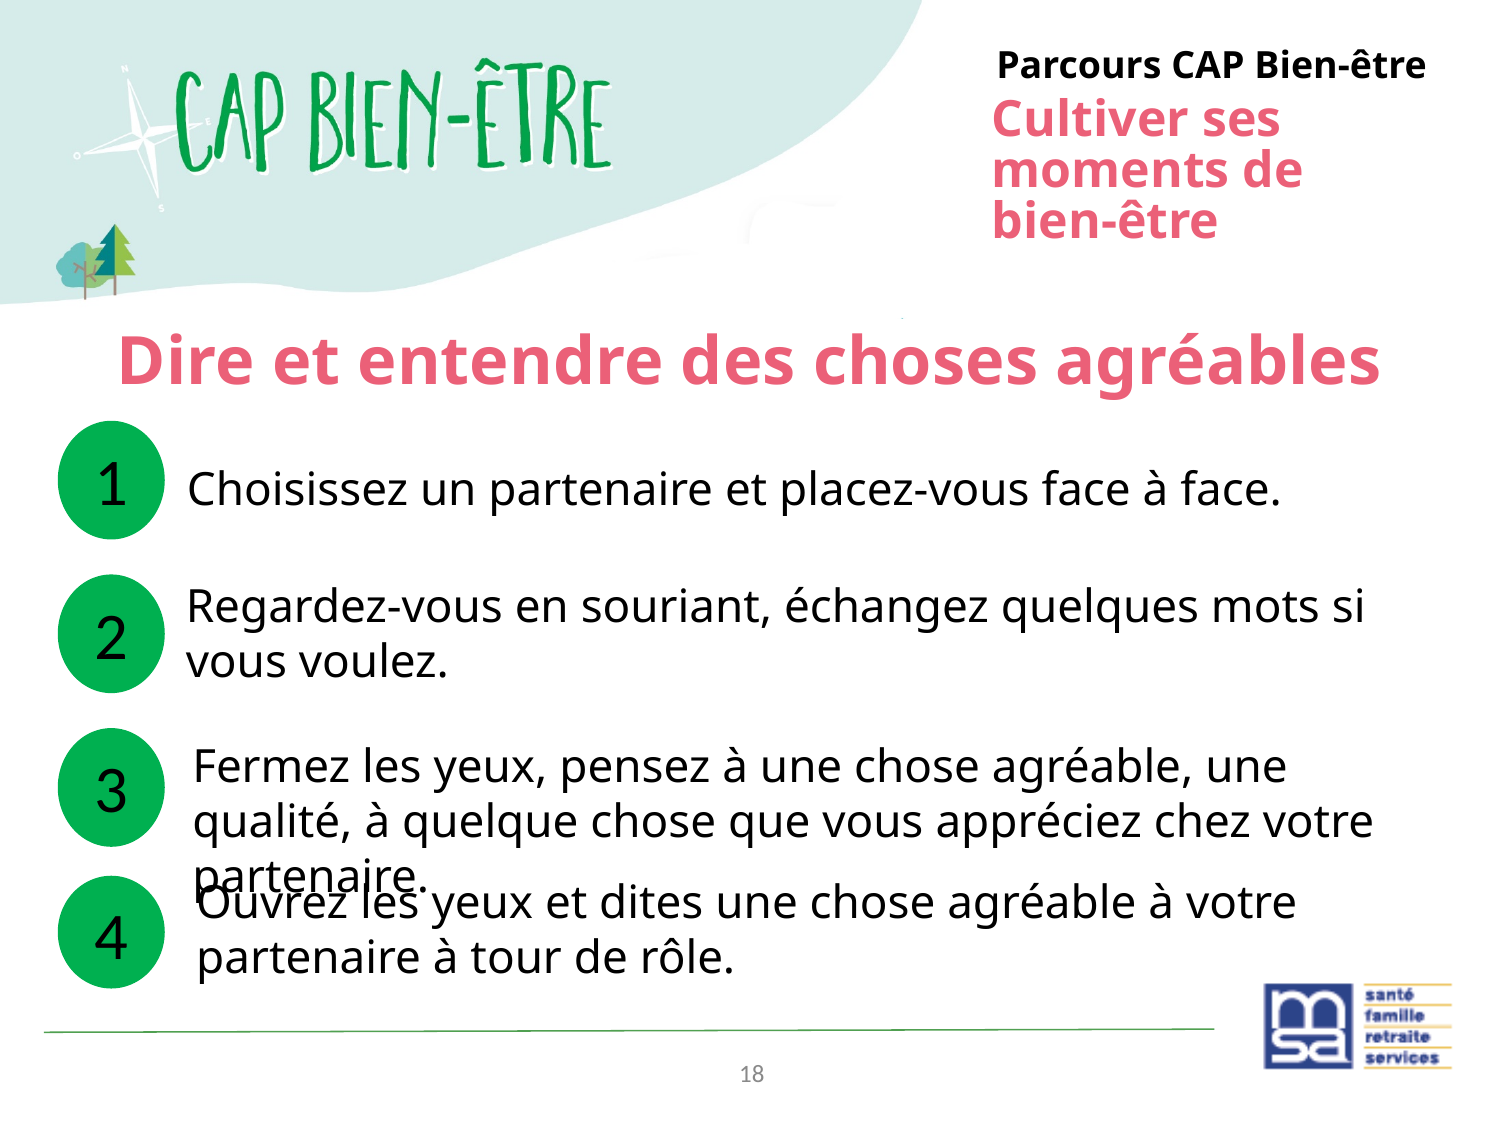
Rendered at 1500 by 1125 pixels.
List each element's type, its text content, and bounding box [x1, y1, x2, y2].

text_box Cultiver ses moments de bien-être [945, 54, 1405, 291]
text_box Ouvrez les yeux et dites une chose agréable à votre partenaire à tour de rôle. [181, 865, 1457, 1012]
text_box 2 [58, 575, 164, 693]
text_box Parcours CAP Bien-être [968, 34, 1455, 94]
picture [1250, 929, 1476, 1125]
text_box Fermez les yeux, pensez à une chose agréable, une qualité, à quelque chose que vous appréciez chez votre partenaire. [177, 729, 1471, 882]
text_box 1 [58, 421, 164, 539]
text_box 4 [58, 876, 164, 988]
text_box 18 [54, 1042, 1245, 1103]
text_box 3 [58, 728, 164, 847]
text_box Regardez-vous en souriant, échangez quelques mots si vous voulez. [171, 569, 1457, 716]
text_box Choisissez un partenaire et placez-vous face à face. [172, 452, 1473, 528]
text_box Dire et entendre des choses agréables [0, 319, 1500, 409]
picture [0, 0, 941, 320]
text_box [43, 1028, 1215, 1033]
